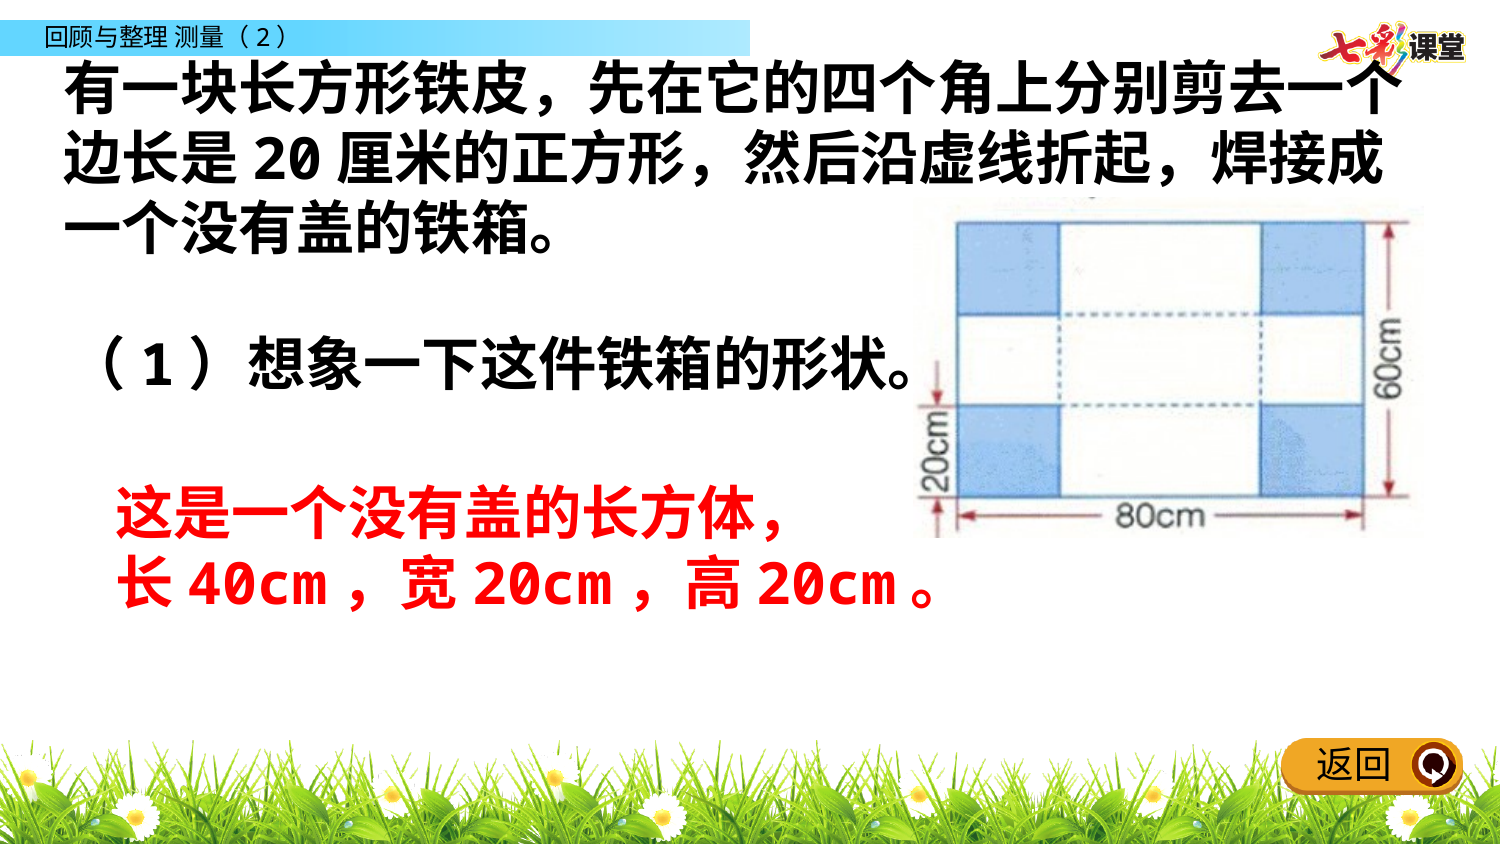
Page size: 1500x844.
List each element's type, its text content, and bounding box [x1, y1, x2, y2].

text_box 有一块长方形铁皮，先在它的四个角上分别剪去一个边长是20厘米的正方形，然后沿虚线折起，焊接成一个没有盖的铁箱。 [48, 43, 1447, 252]
text_box （1）想象一下这件铁箱的形状。 [53, 319, 908, 399]
picture [1316, 20, 1468, 80]
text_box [1281, 733, 1464, 795]
picture [913, 197, 1424, 539]
picture [0, 740, 1500, 844]
text_box 这是一个没有盖的长方体， 长40cm，宽20cm，高20cm。 [100, 469, 984, 624]
